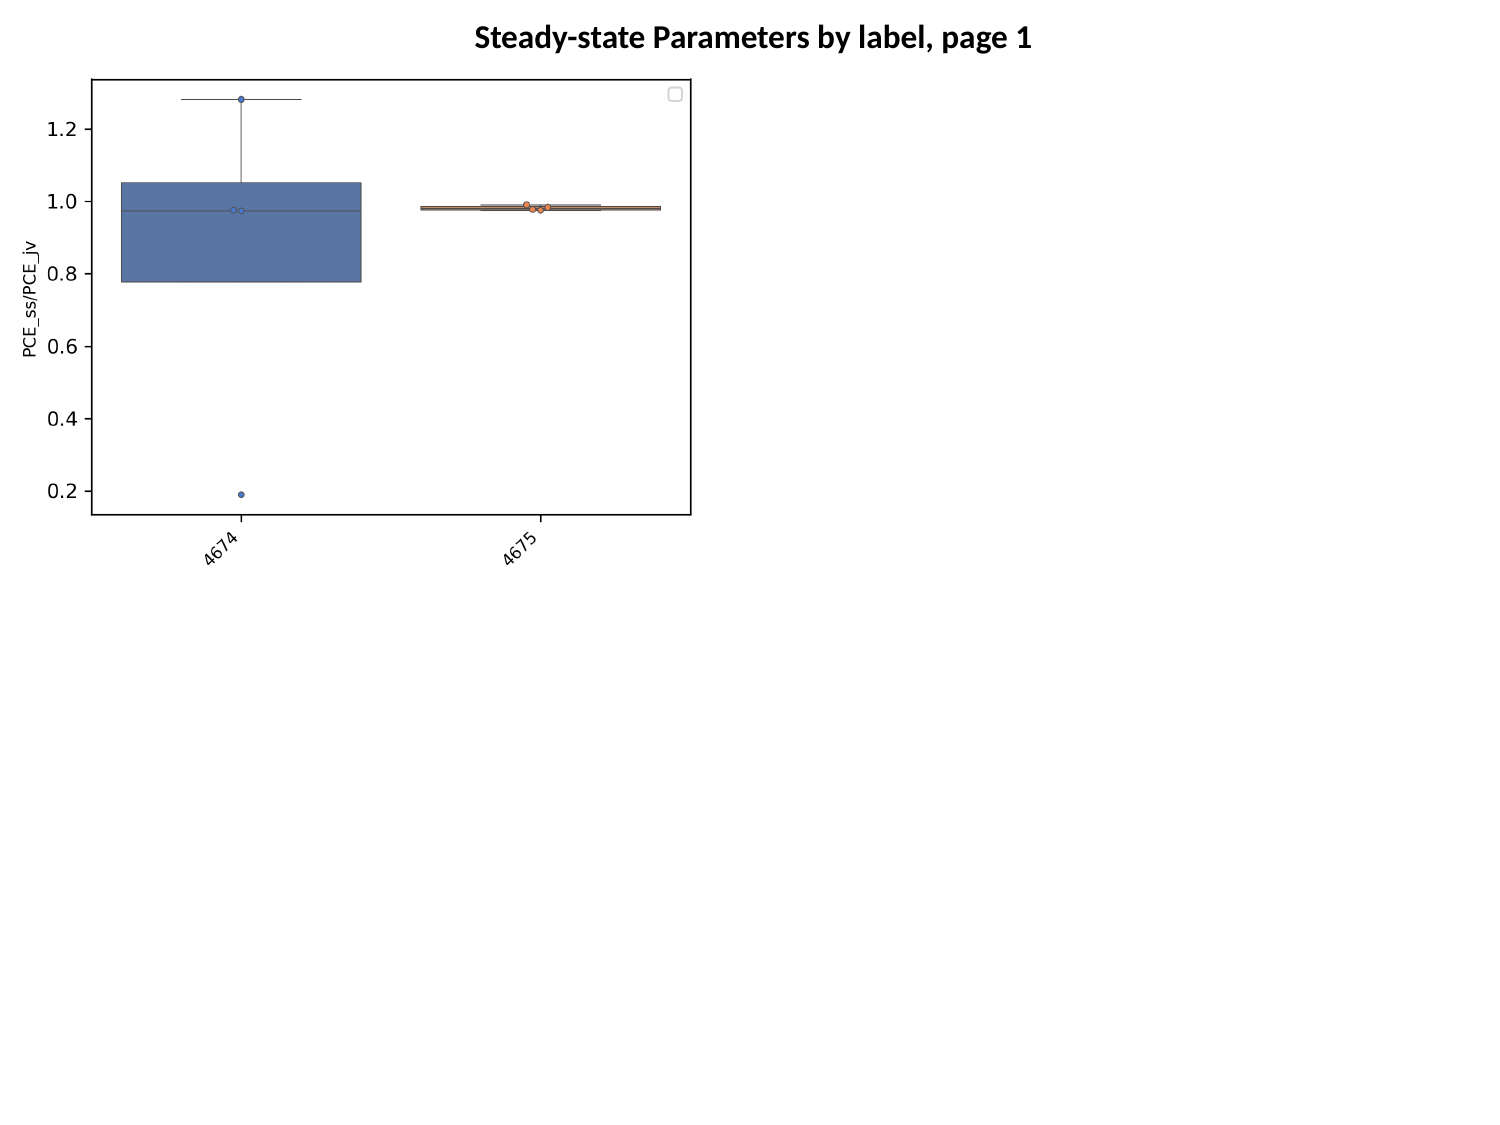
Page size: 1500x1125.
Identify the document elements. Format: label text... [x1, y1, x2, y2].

title Steady-state Parameters by label, page 1 [0, 0, 1500, 75]
picture [0, 56, 713, 591]
